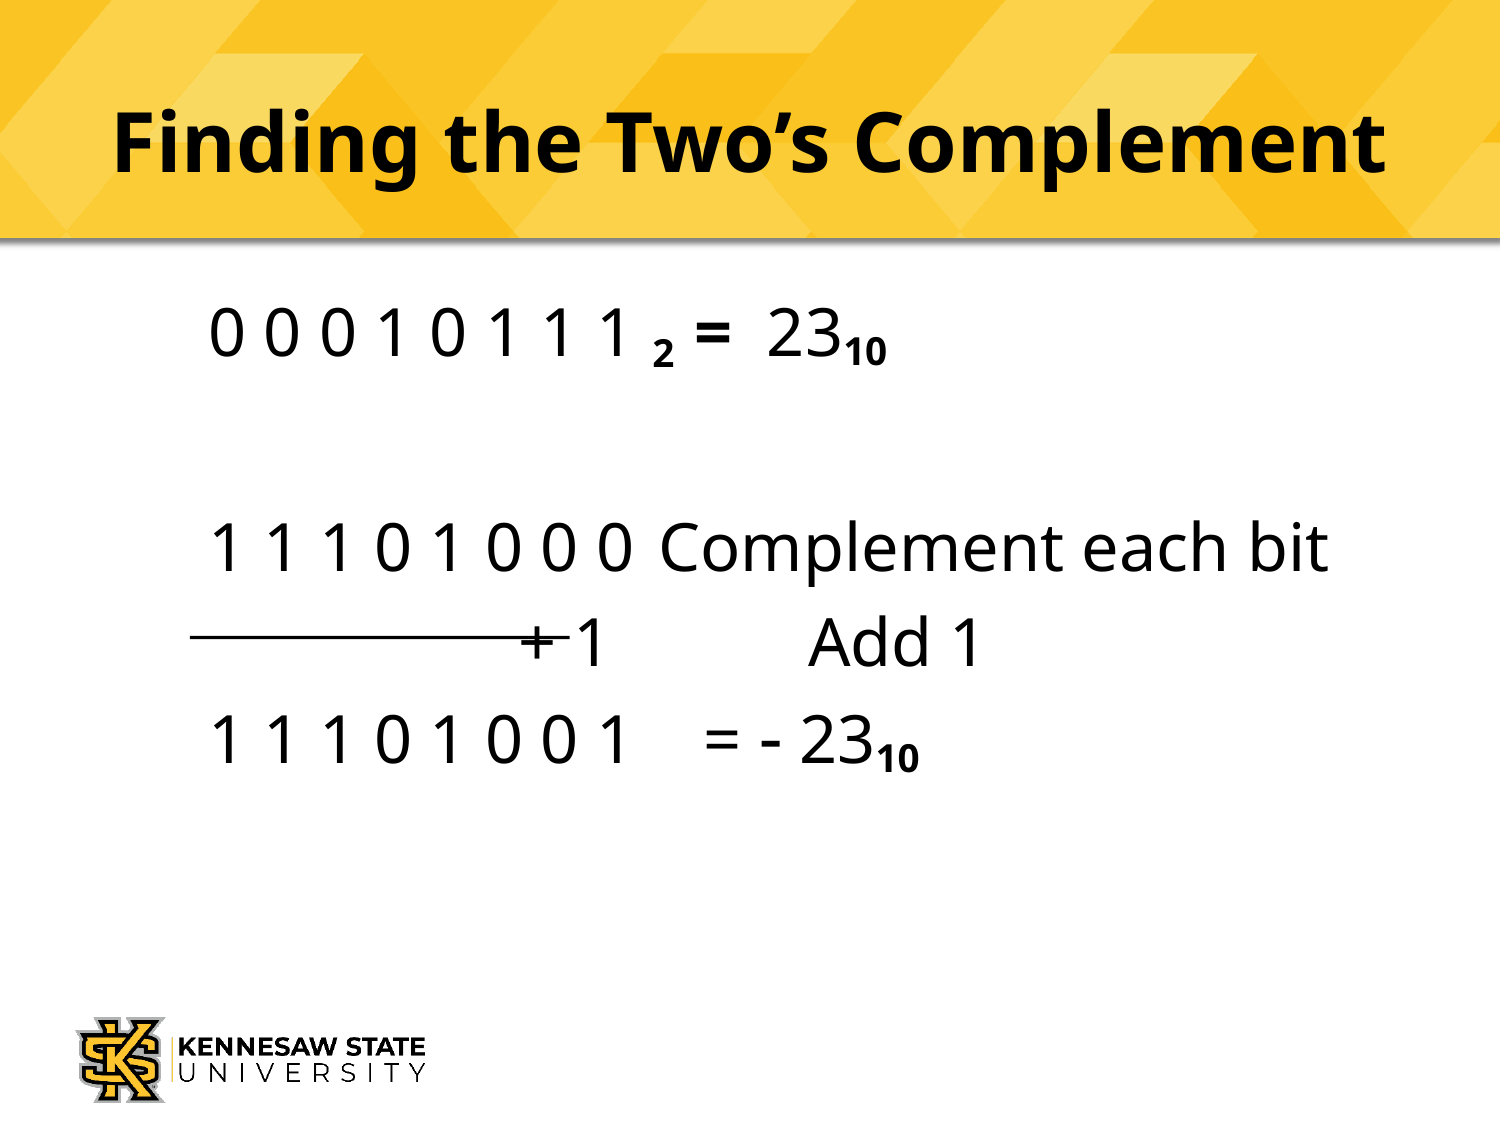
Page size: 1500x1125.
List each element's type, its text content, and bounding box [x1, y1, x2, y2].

picture [0, 0, 1500, 251]
picture [75, 1017, 425, 1103]
text_box 0 0 0 1 0 1 1 1 2 = 2310 1 1 1 0 1 0 0 0 Complement each bit + 1 Add 1 1 1 1 0 1 0 0 1 =  2310 [189, 263, 1393, 790]
title Finding the Two’s Complement [75, 45, 1425, 233]
